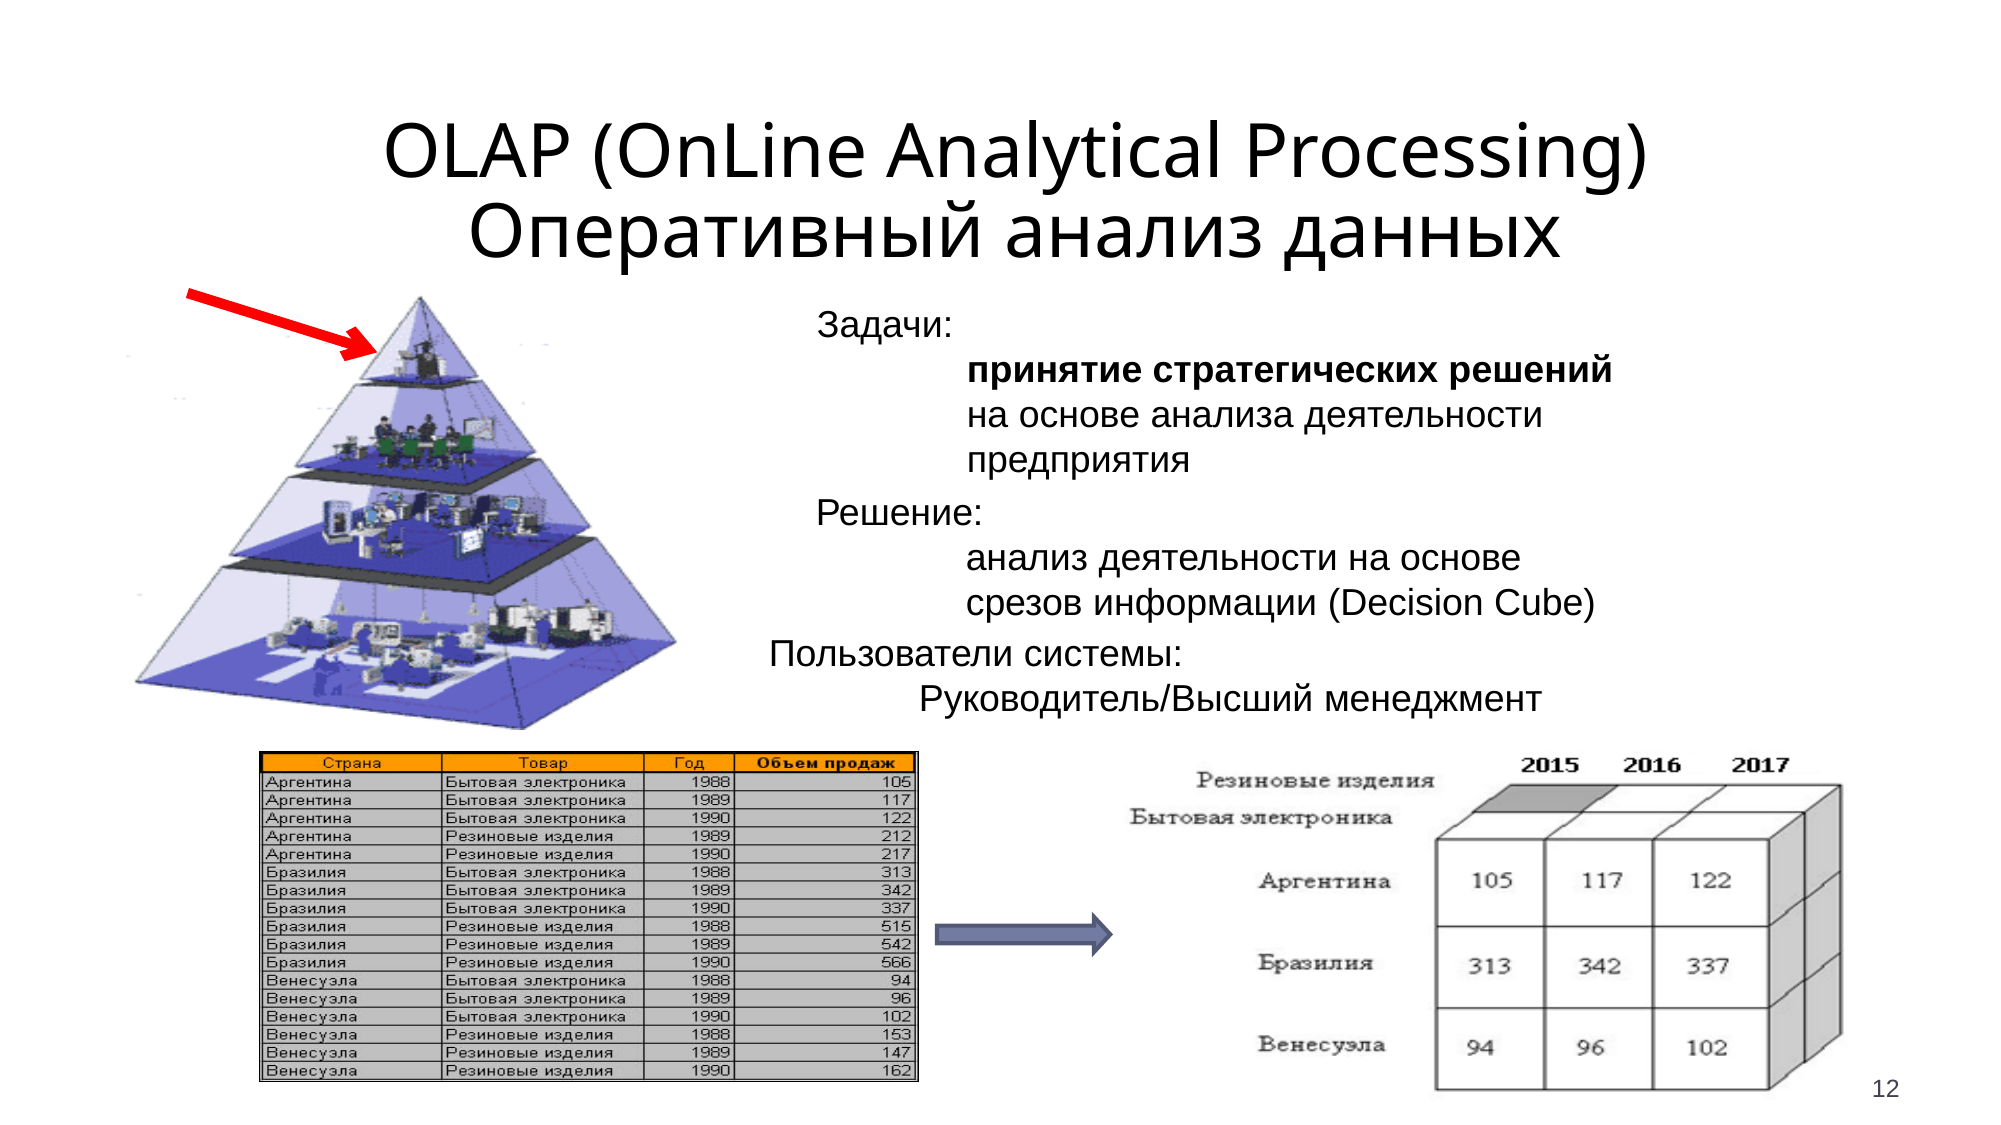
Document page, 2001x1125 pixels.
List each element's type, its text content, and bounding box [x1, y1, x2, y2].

picture [1122, 741, 1873, 1103]
text_box Задачи: принятие стратегических решений на основе анализа деятельности предприятия [801, 292, 1629, 488]
text_box Решение: анализ деятельности на основе срезов информации (Decision Cube) [800, 480, 1612, 631]
picture [259, 751, 919, 1082]
text_box Пользователи системы: Руководитель/Высший менеджмент [753, 621, 1558, 726]
text_box [936, 916, 1111, 953]
title OLAP (OnLine Analytical Processing) Оперативный анализ данных [171, 105, 1860, 282]
text_box [1873, 1042, 1900, 1103]
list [124, 292, 688, 730]
